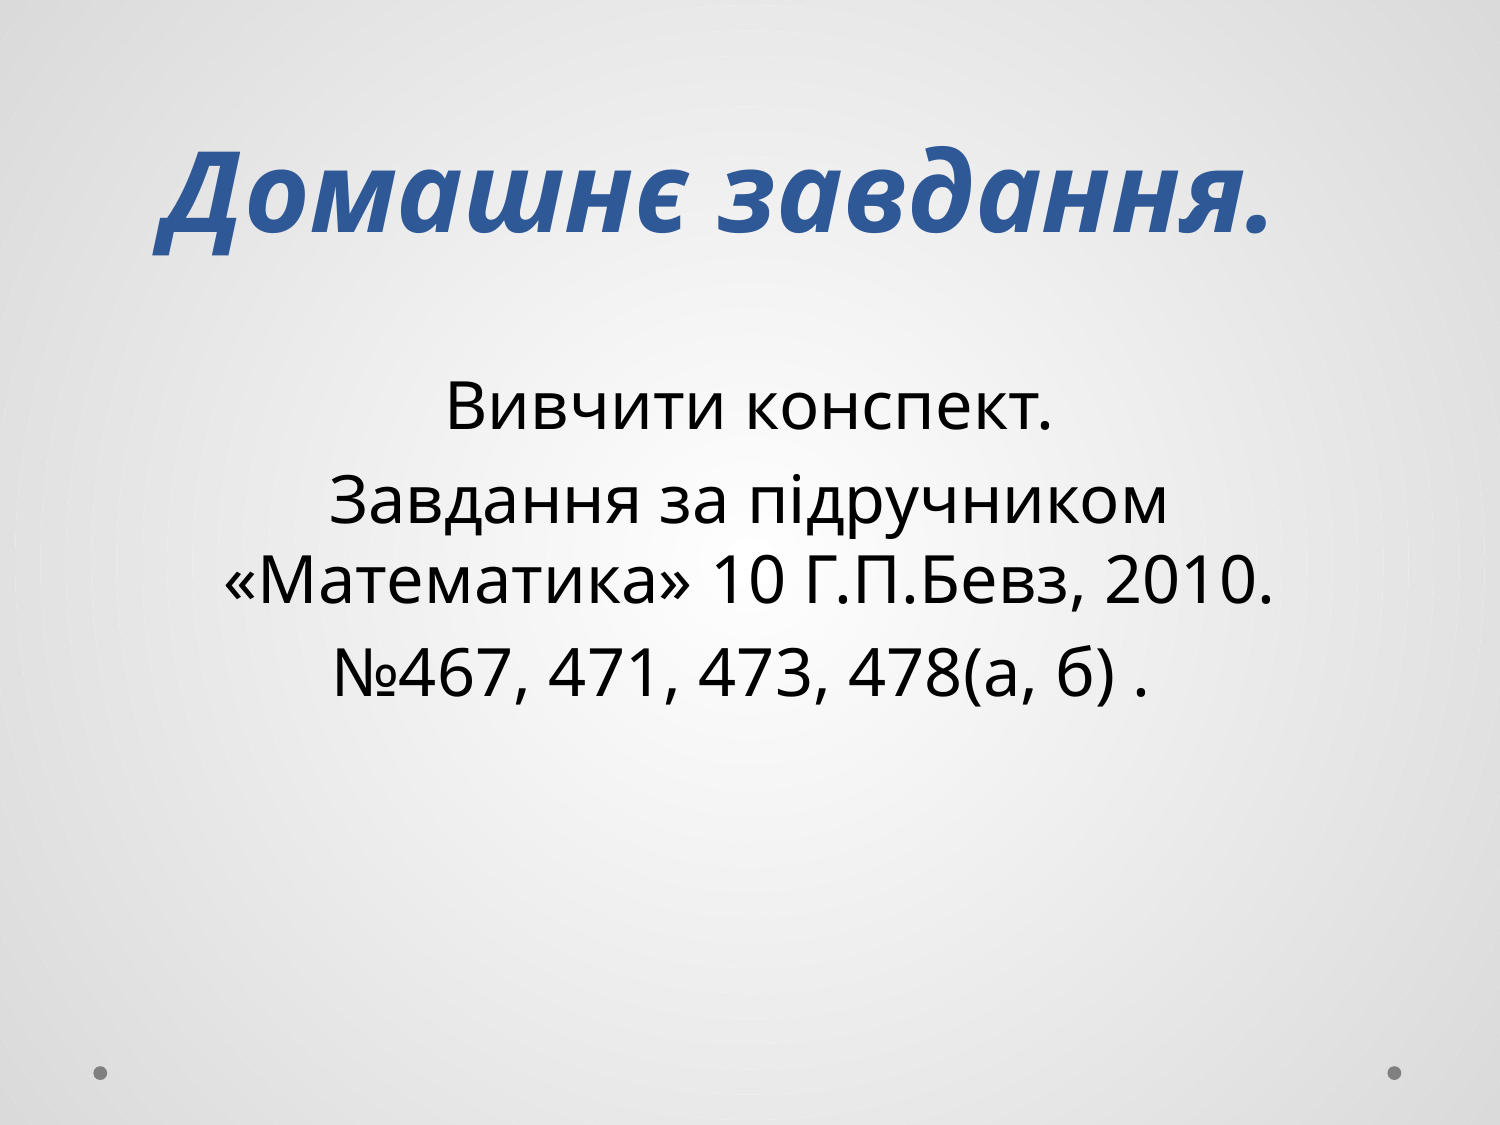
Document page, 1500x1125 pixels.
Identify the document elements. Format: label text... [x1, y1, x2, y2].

list Вивчити конспект. Завдання за підручником «Математика» 10 Г.П.Бевз, 2010. №467, 471, 473, 478(а, б) . [75, 262, 1425, 1005]
title Домашнє завдання. [75, 0, 1425, 262]
